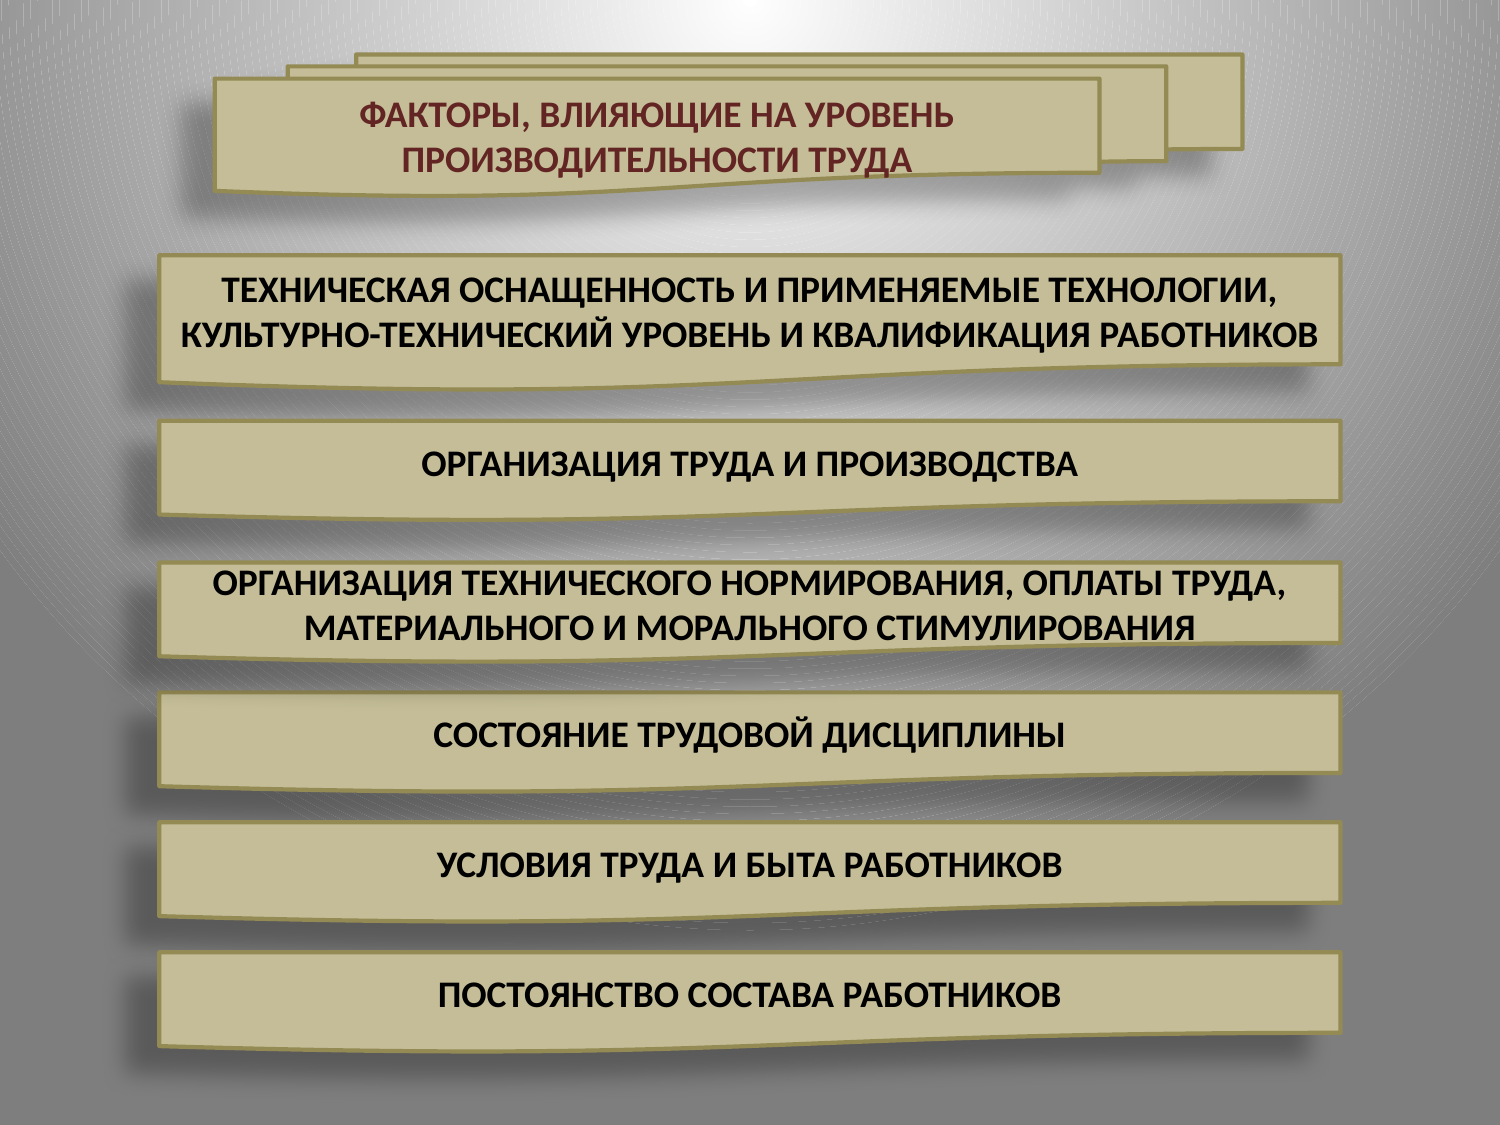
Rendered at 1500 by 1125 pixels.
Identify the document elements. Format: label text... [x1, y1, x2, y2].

text_box СОСТОЯНИЕ ТРУДОВОЙ ДИСЦИПЛИНЫ [157, 690, 1343, 794]
text_box УСЛОВИЯ ТРУДА И БЫТА РАБОТНИКОВ [157, 820, 1343, 924]
text_box ОРГАНИЗАЦИЯ ТРУДА И ПРОИЗВОДСТВА [157, 418, 1343, 522]
text_box ТЕХНИЧЕСКАЯ ОСНАЩЕННОСТЬ И ПРИМЕНЯЕМЫЕ ТЕХНОЛОГИИ, КУЛЬТУРНО-ТЕХНИЧЕСКИЙ УРОВЕНЬ И КВАЛИФИКАЦИЯ РАБОТНИКОВ [157, 253, 1343, 392]
text_box ФАКТОРЫ, ВЛИЯЮЩИЕ НА УРОВЕНЬ ПРОИЗВОДИТЕЛЬНОСТИ ТРУДА [212, 52, 1245, 199]
text_box ПОСТОЯНСТВО СОСТАВА РАБОТНИКОВ [157, 950, 1343, 1054]
text_box ОРГАНИЗАЦИЯ ТЕХНИЧЕСКОГО НОРМИРОВАНИЯ, ОПЛАТЫ ТРУДА, МАТЕРИАЛЬНОГО И МОРАЛЬНОГО СТИМУЛИРОВАНИЯ [157, 560, 1343, 664]
